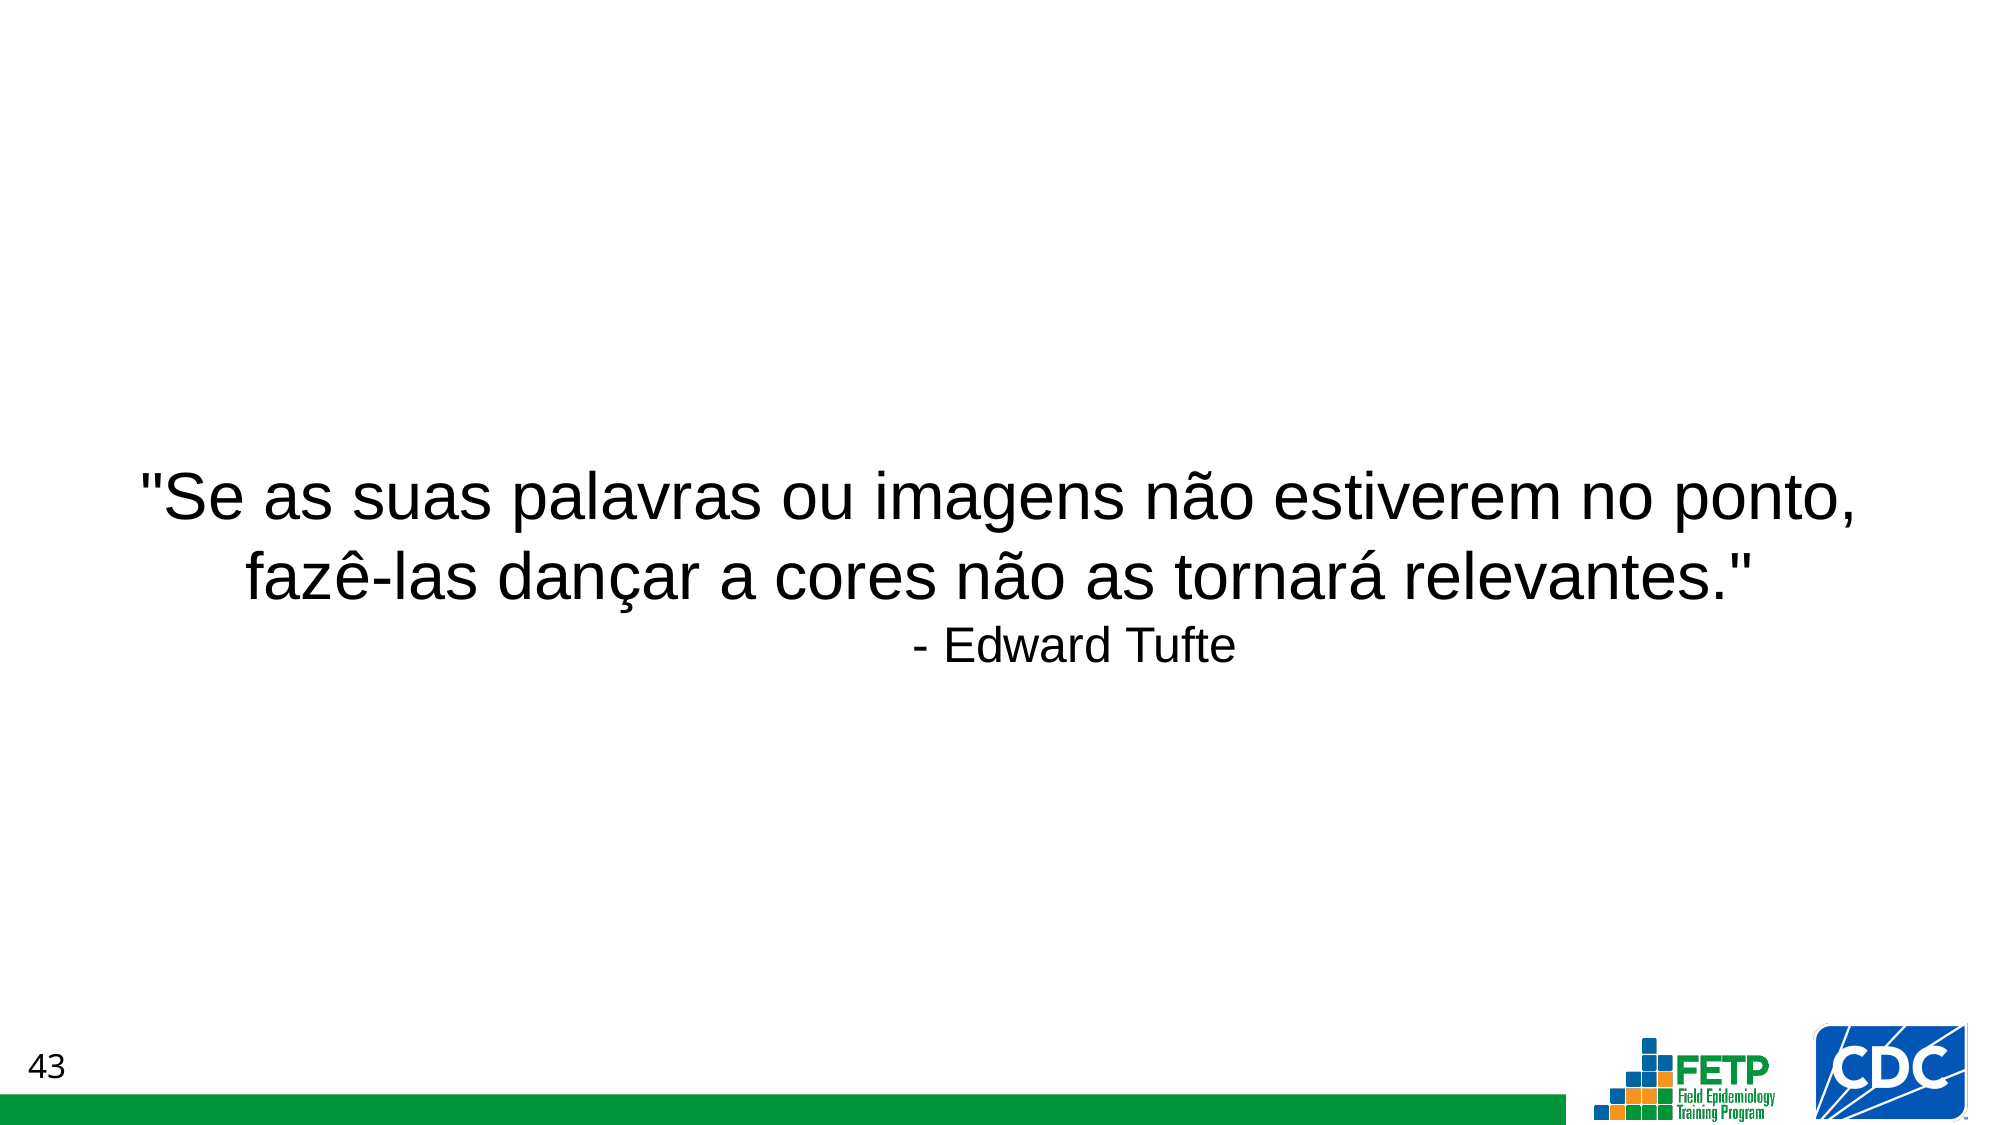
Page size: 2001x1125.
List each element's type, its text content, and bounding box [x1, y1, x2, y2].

picture [1813, 1023, 1968, 1122]
picture [1594, 1038, 1775, 1122]
list "Se as suas palavras ou imagens não estiverem no ponto, fazê-las dançar a cores não as tornará relevantes." - Edward Tufte [76, 182, 1924, 943]
